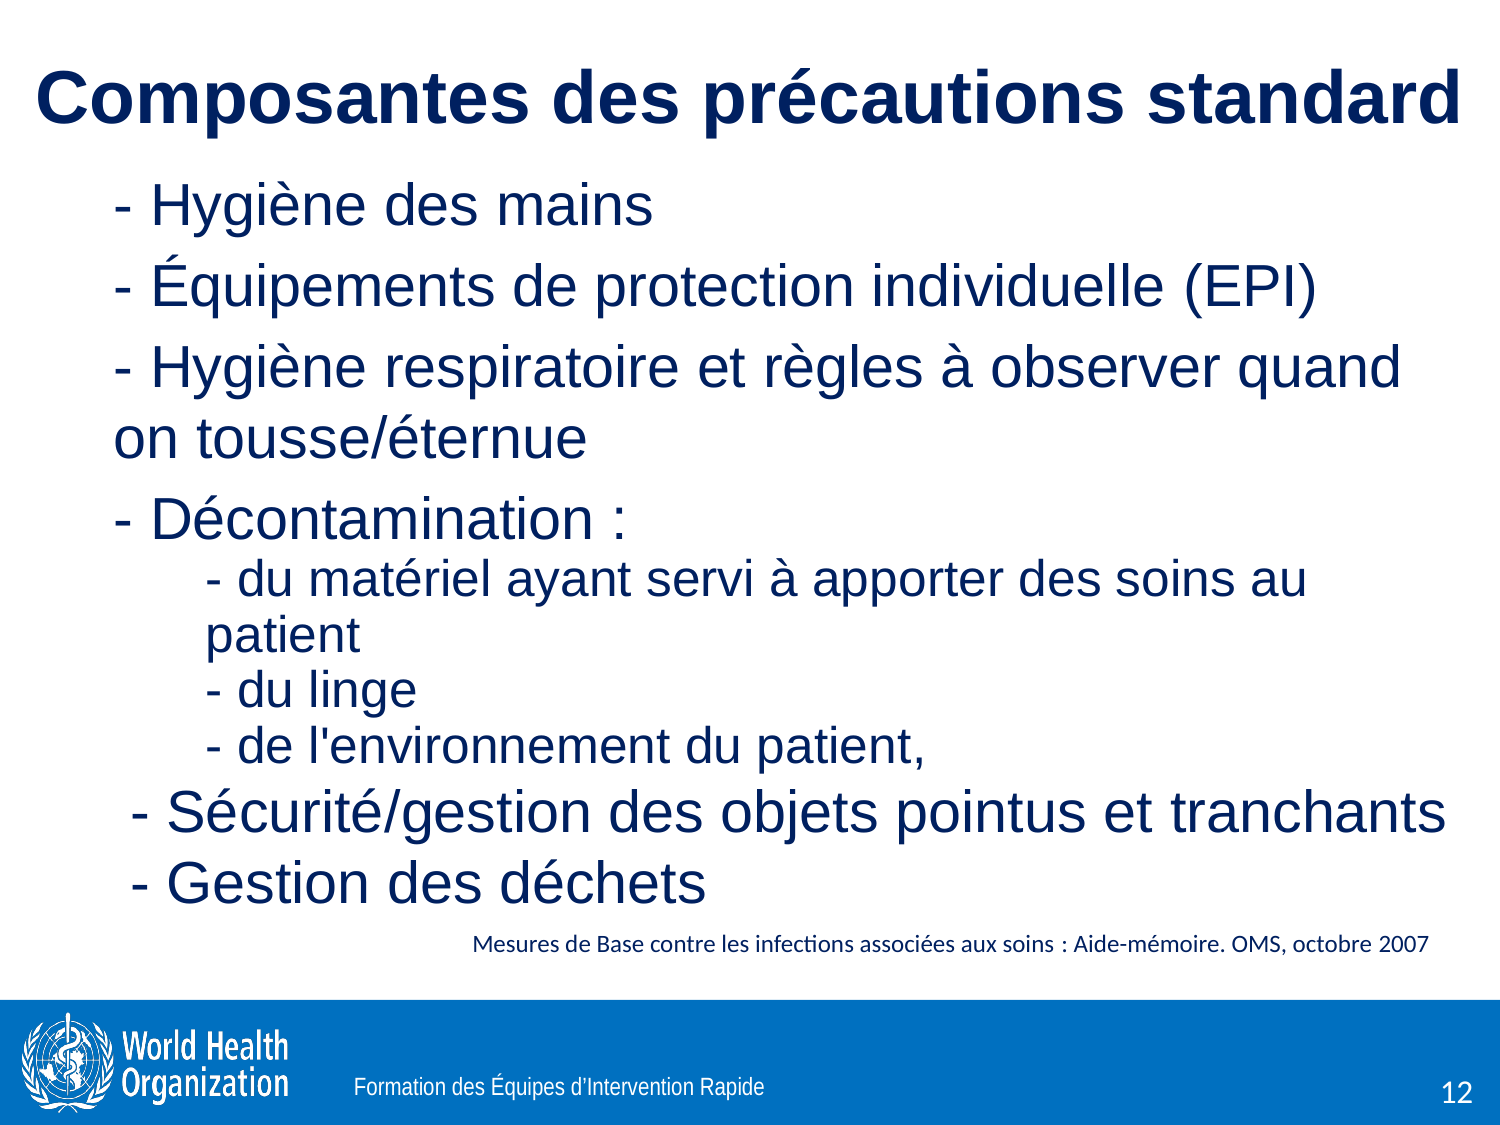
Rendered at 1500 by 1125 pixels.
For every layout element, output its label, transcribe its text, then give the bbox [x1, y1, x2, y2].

text_box Mesures de Base contre les infections associées aux soins : Aide-mémoire. OMS, octobre 2007 http://www.who.int/csr/resources/publications/EPR_AM2_FR3rA.pdf. [472, 927, 1430, 988]
title Composantes des précautions standard [0, 0, 1500, 188]
picture [21, 1012, 288, 1113]
list - Hygiène des mains - Équipements de protection individuelle (EPI) - Hygiène respiratoire et règles à observer quand on tousse/éternue - Décontamination : - du matériel ayant servi à apporter des soins au patient - du linge - de l'environnement du patient, - Sécurité/gestion des objets pointus et tranchants - Gestion des déchets [41, 174, 1471, 943]
